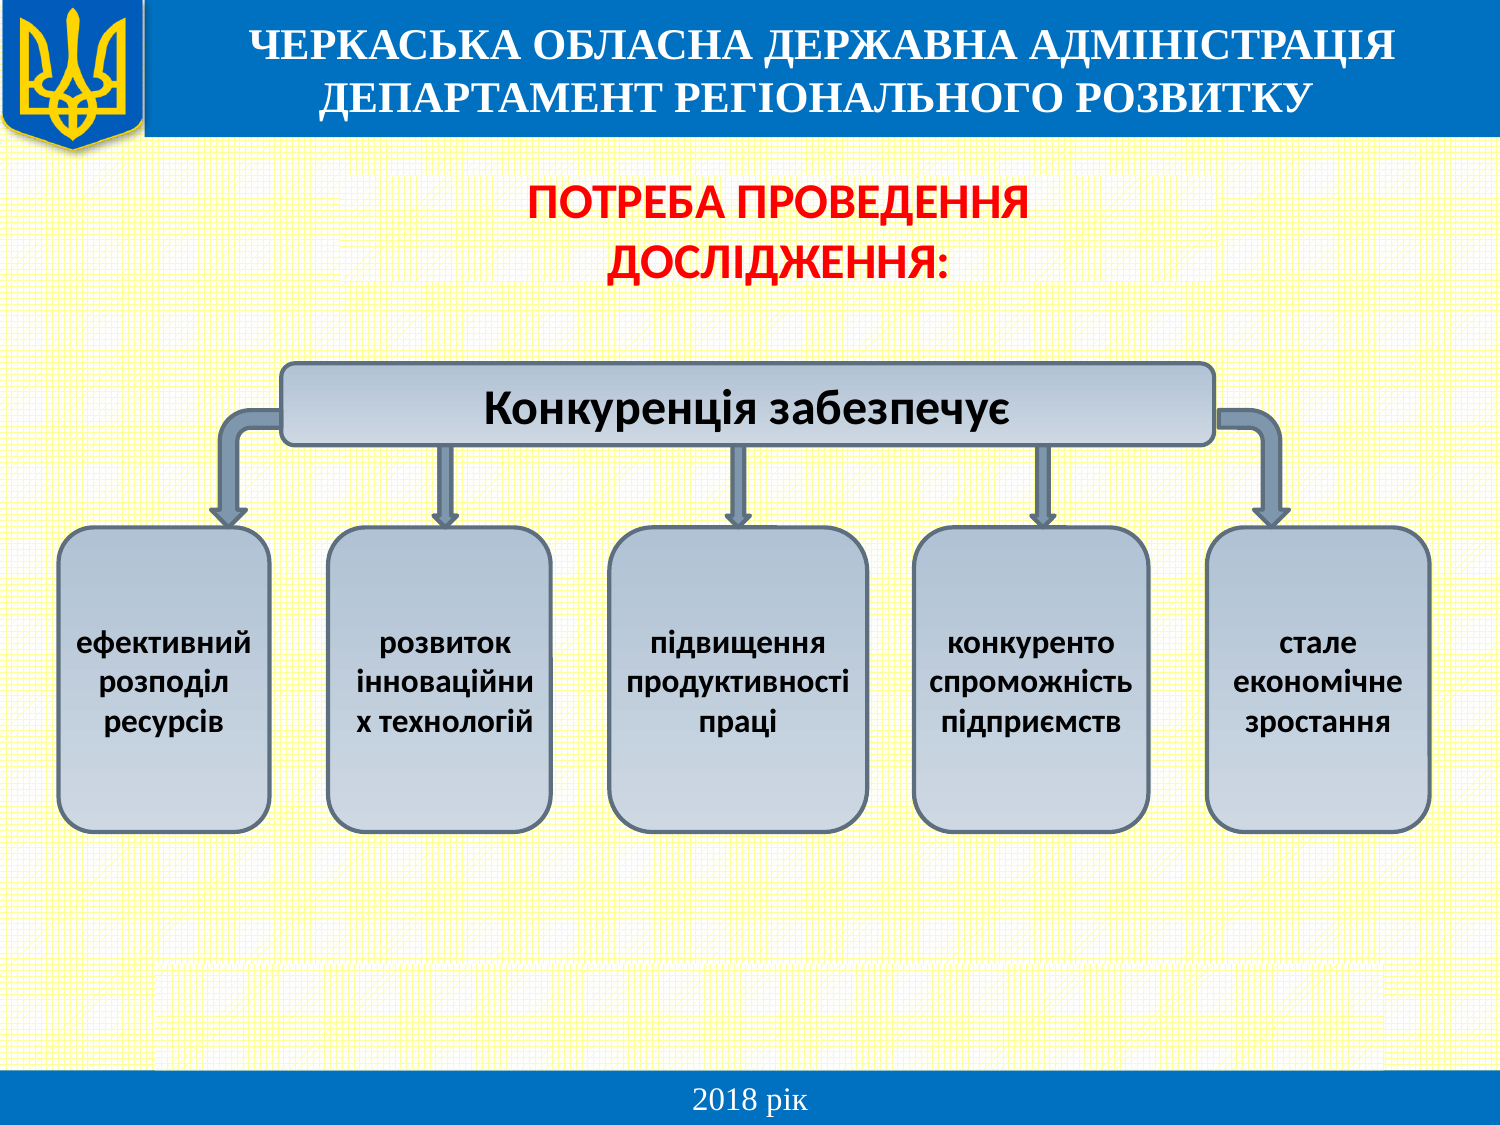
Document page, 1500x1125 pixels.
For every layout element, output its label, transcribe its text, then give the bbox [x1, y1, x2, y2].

text_box Конкуренція забезпечує [279, 361, 1217, 448]
title ЧЕРКАСЬКА ОБЛАСНА ДЕРЖАВНА АДМІНІСТРАЦІЯ ДЕПАРТАМЕНТ РЕГІОНАЛЬНОГО РОЗВИТКУ [151, 0, 1500, 138]
text_box ПОТРЕБА ПРОВЕДЕННЯ ДОСЛІДЖЕННЯ: [339, 175, 1219, 282]
list 2018 рік [0, 1070, 1500, 1125]
text_box [745, 448, 1036, 703]
text_box [374, 448, 439, 525]
text_box [1029, 443, 1057, 530]
text_box [724, 443, 752, 530]
text_box підвищення продуктивності праці [607, 525, 870, 835]
picture [0, 0, 145, 151]
text_box [209, 408, 284, 530]
text_box [155, 964, 1384, 1071]
text_box конкуренто спроможність підприємств [911, 525, 1151, 835]
text_box стале економічне зростання [1204, 525, 1432, 835]
text_box [1216, 407, 1291, 530]
text_box розвиток інноваційних технологій [325, 525, 553, 835]
text_box [1050, 448, 1125, 528]
text_box [452, 448, 731, 703]
text_box [431, 443, 459, 530]
text_box ефективний розподіл ресурсів [56, 525, 272, 835]
text_box [374, 237, 1125, 361]
